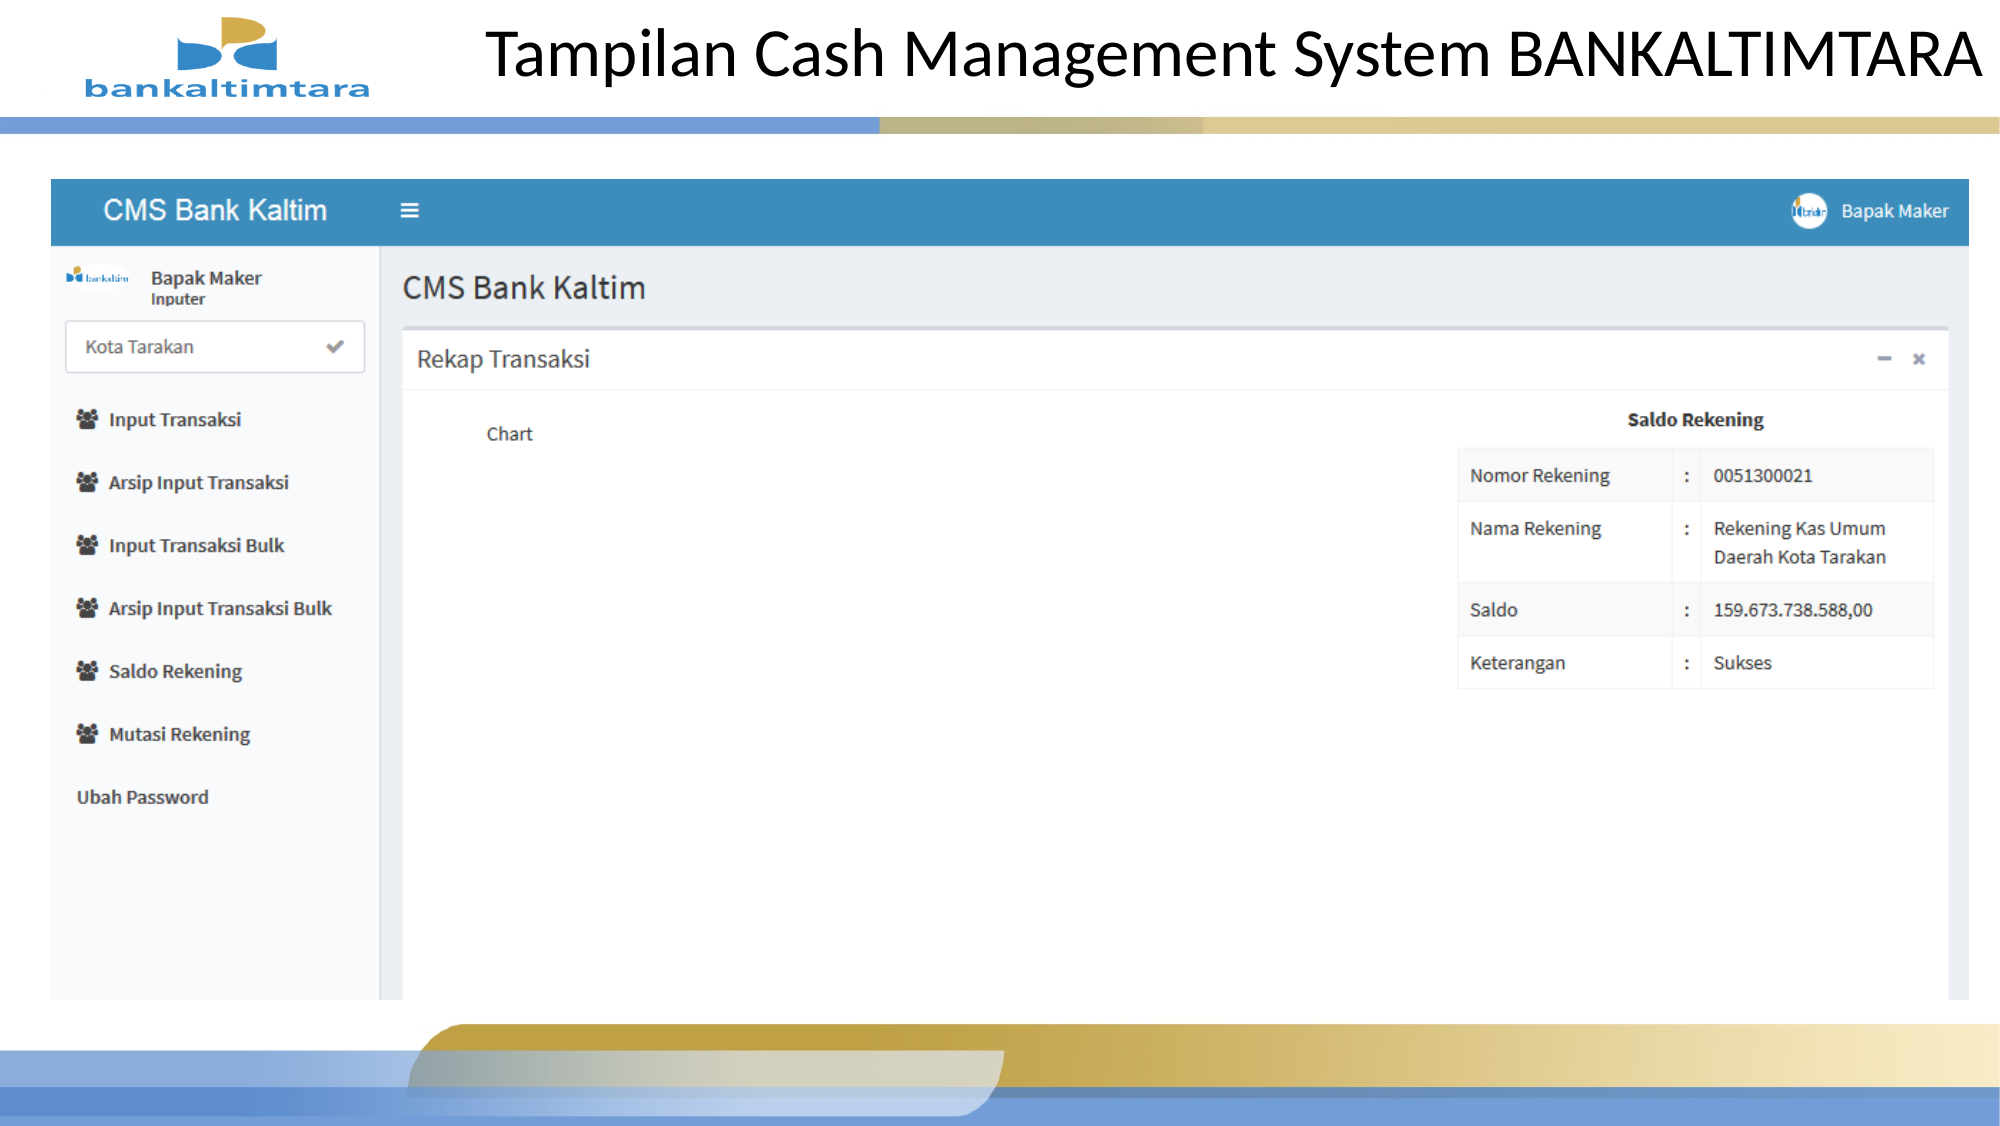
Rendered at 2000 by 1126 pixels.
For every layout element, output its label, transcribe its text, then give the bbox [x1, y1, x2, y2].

picture [0, 0, 2000, 1126]
text_box Tampilan Cash Management System BANKALTIMTARA [405, 0, 2000, 119]
